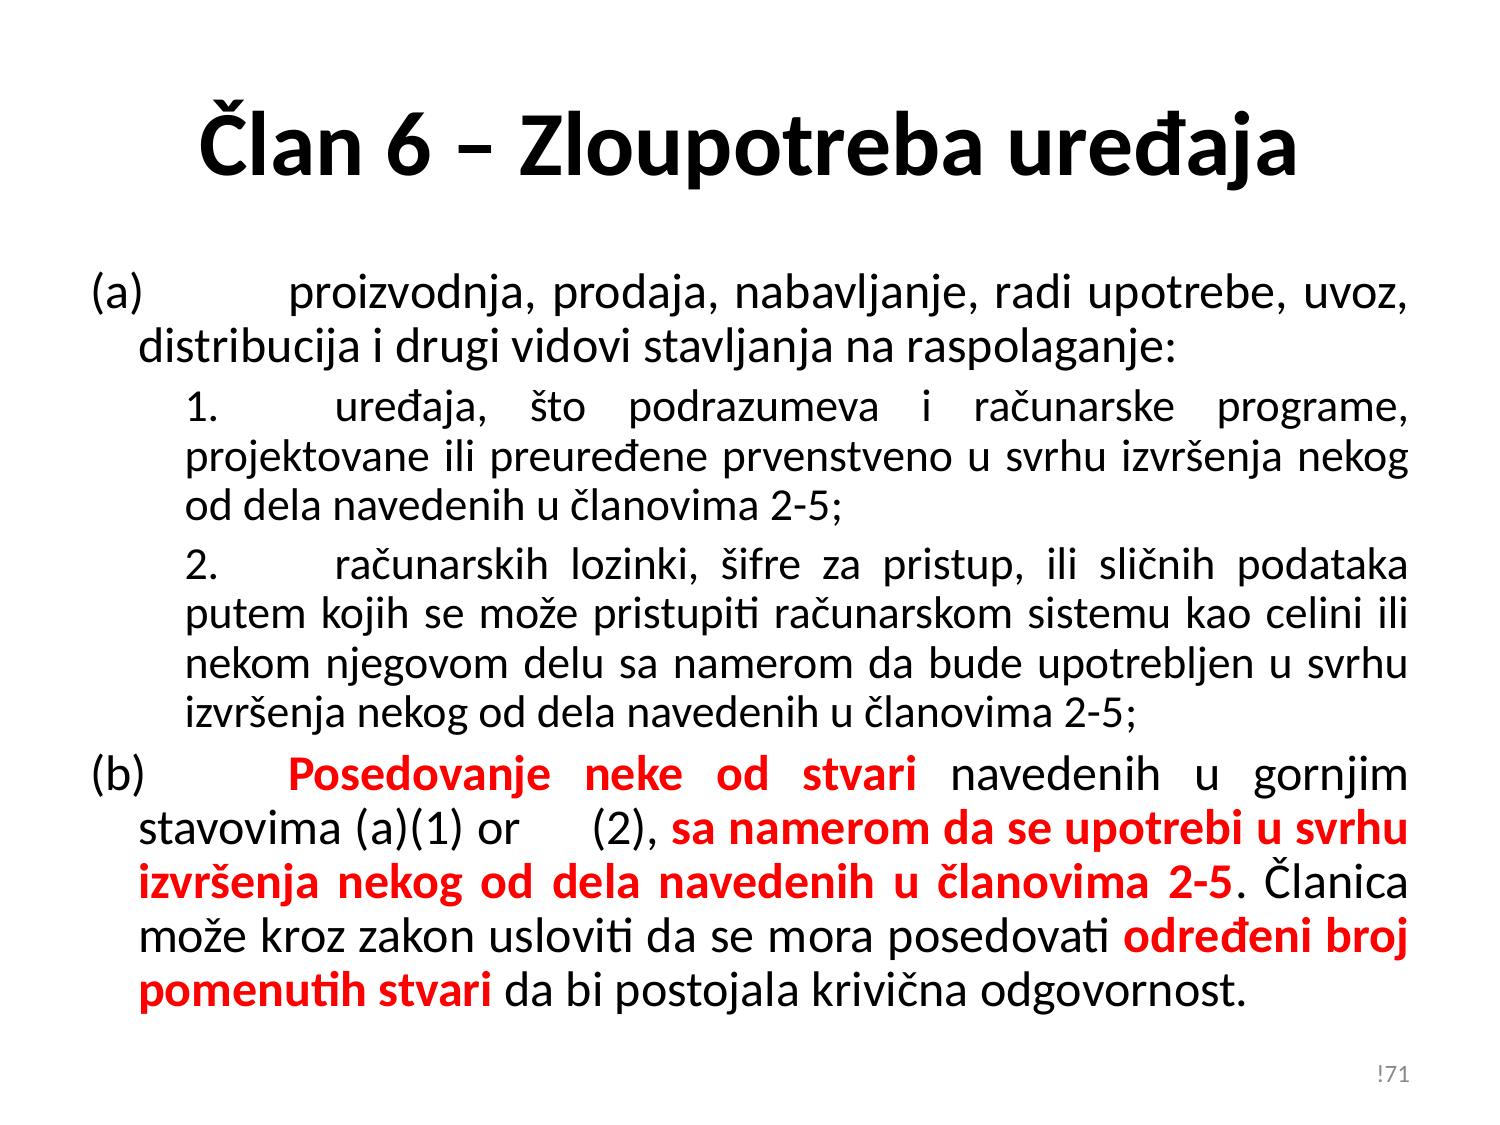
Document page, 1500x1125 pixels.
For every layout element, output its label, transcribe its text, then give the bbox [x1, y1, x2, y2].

title Član 6 – Zloupotreba uređaja [74, 44, 1426, 233]
slide_number !71 [1074, 1042, 1425, 1103]
list (a) proizvodnja, prodaja, nabavljanje, radi upotrebe, uvoz, distribucija i drugi vidovi stavljanja na raspolaganje: 1. uređaja, što podrazumeva i računarske programe, projektovane ili preuređene prvenstveno u svrhu izvršenja nekog od dela navedenih u članovima 2-5; 2. računarskih lozinki, šifre za pristup, ili sličnih podataka putem kojih se može pristupiti računarskom sistemu kao celini ili nekom njegovom delu sa namerom da bude upotrebljen u svrhu izvršenja nekog od dela navedenih u članovima 2-5; (b) Posedovanje neke od stvari navedenih u gornjim stavovima (a)(1) or (2), sa namerom da se upotrebi u svrhu izvršenja nekog od dela navedenih u članovima 2-5. Članica može kroz zakon usloviti da se mora posedovati određeni broj pomenutih stvari da bi postojala krivična odgovornost. [74, 257, 1426, 1076]
